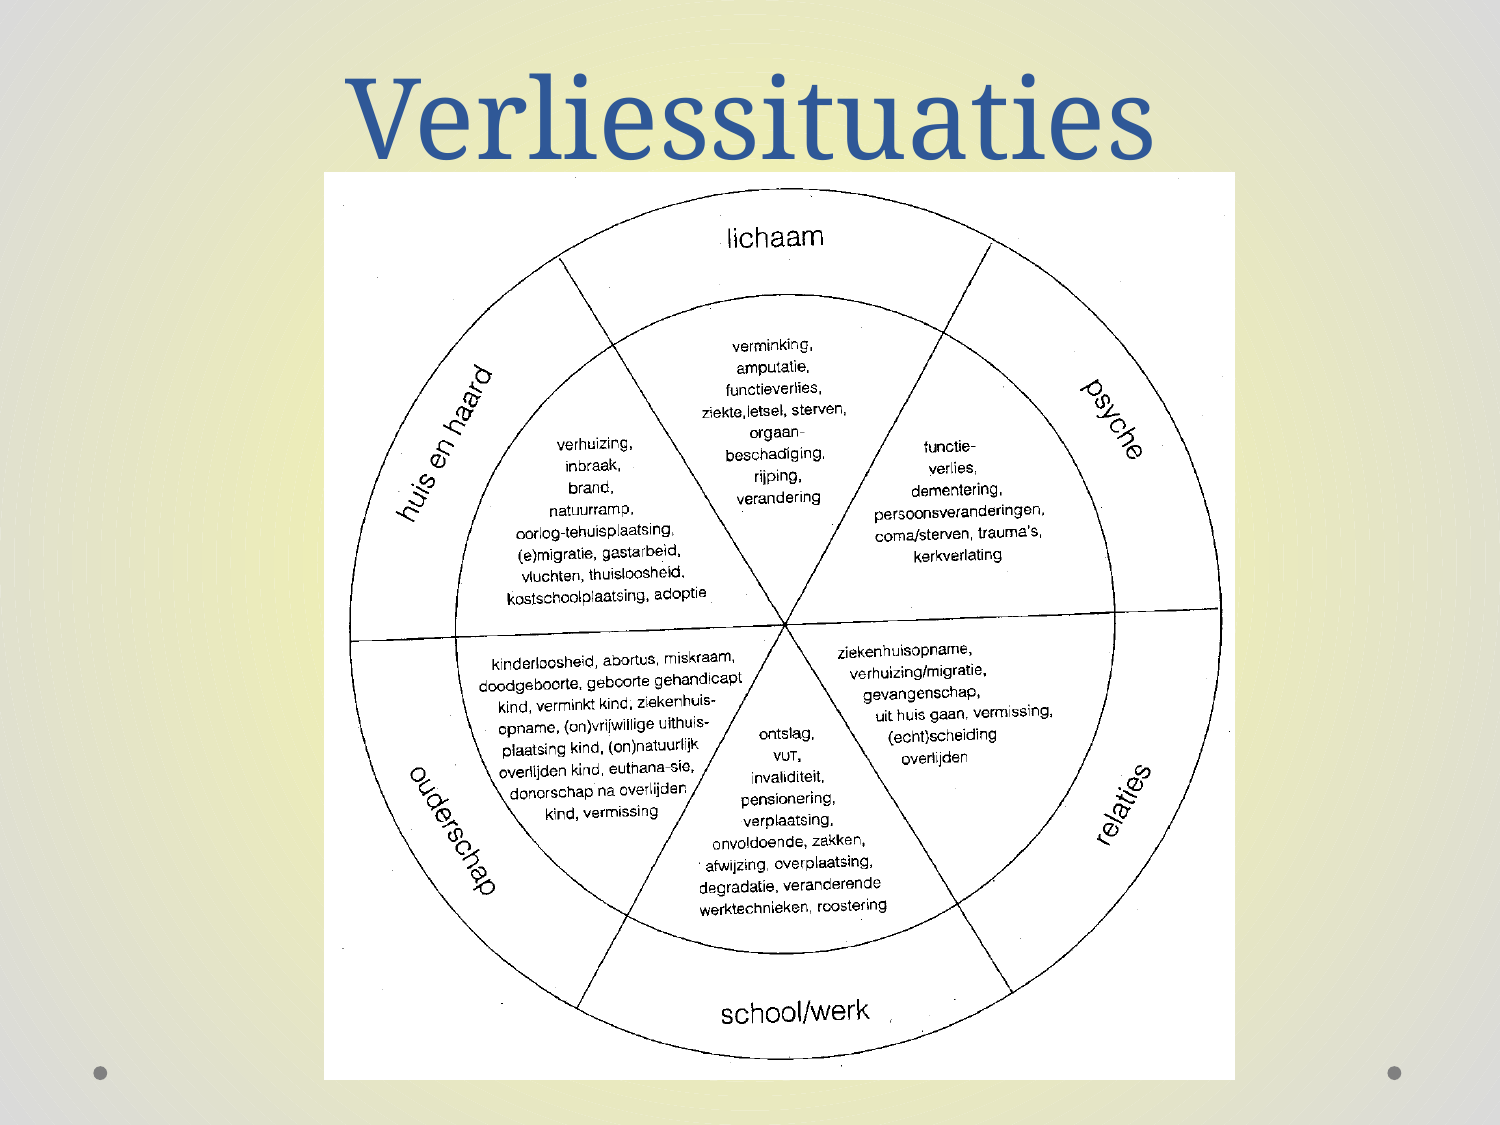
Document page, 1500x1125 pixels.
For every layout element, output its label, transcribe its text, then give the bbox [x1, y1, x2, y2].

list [324, 172, 1235, 1080]
title Verliessituaties [76, 2, 1427, 191]
